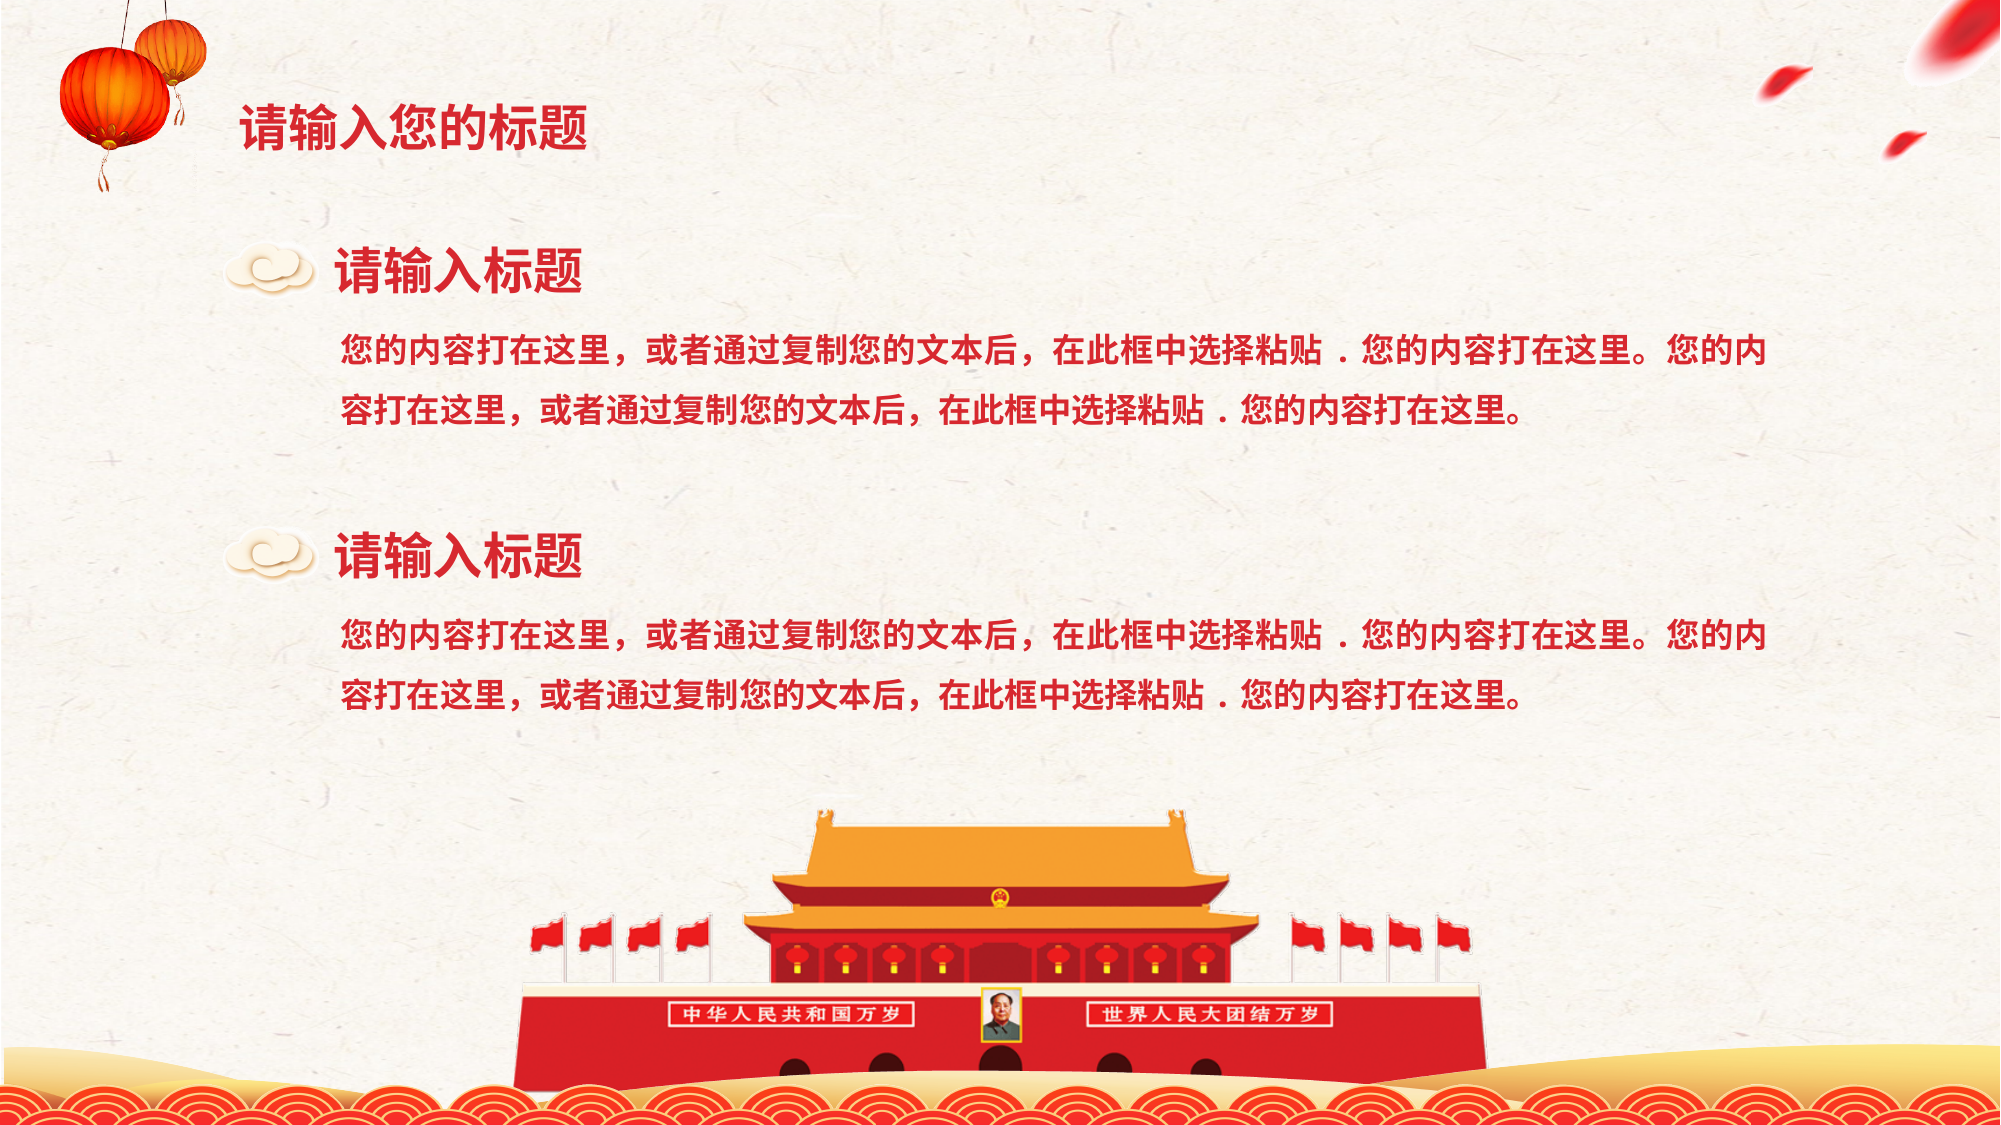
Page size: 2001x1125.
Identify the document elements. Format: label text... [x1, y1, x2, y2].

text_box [0, 1044, 2000, 1125]
text_box 请输入您的标题 [241, 88, 624, 164]
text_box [223, 516, 1769, 711]
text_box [223, 231, 1769, 426]
picture [3, 0, 2000, 1044]
